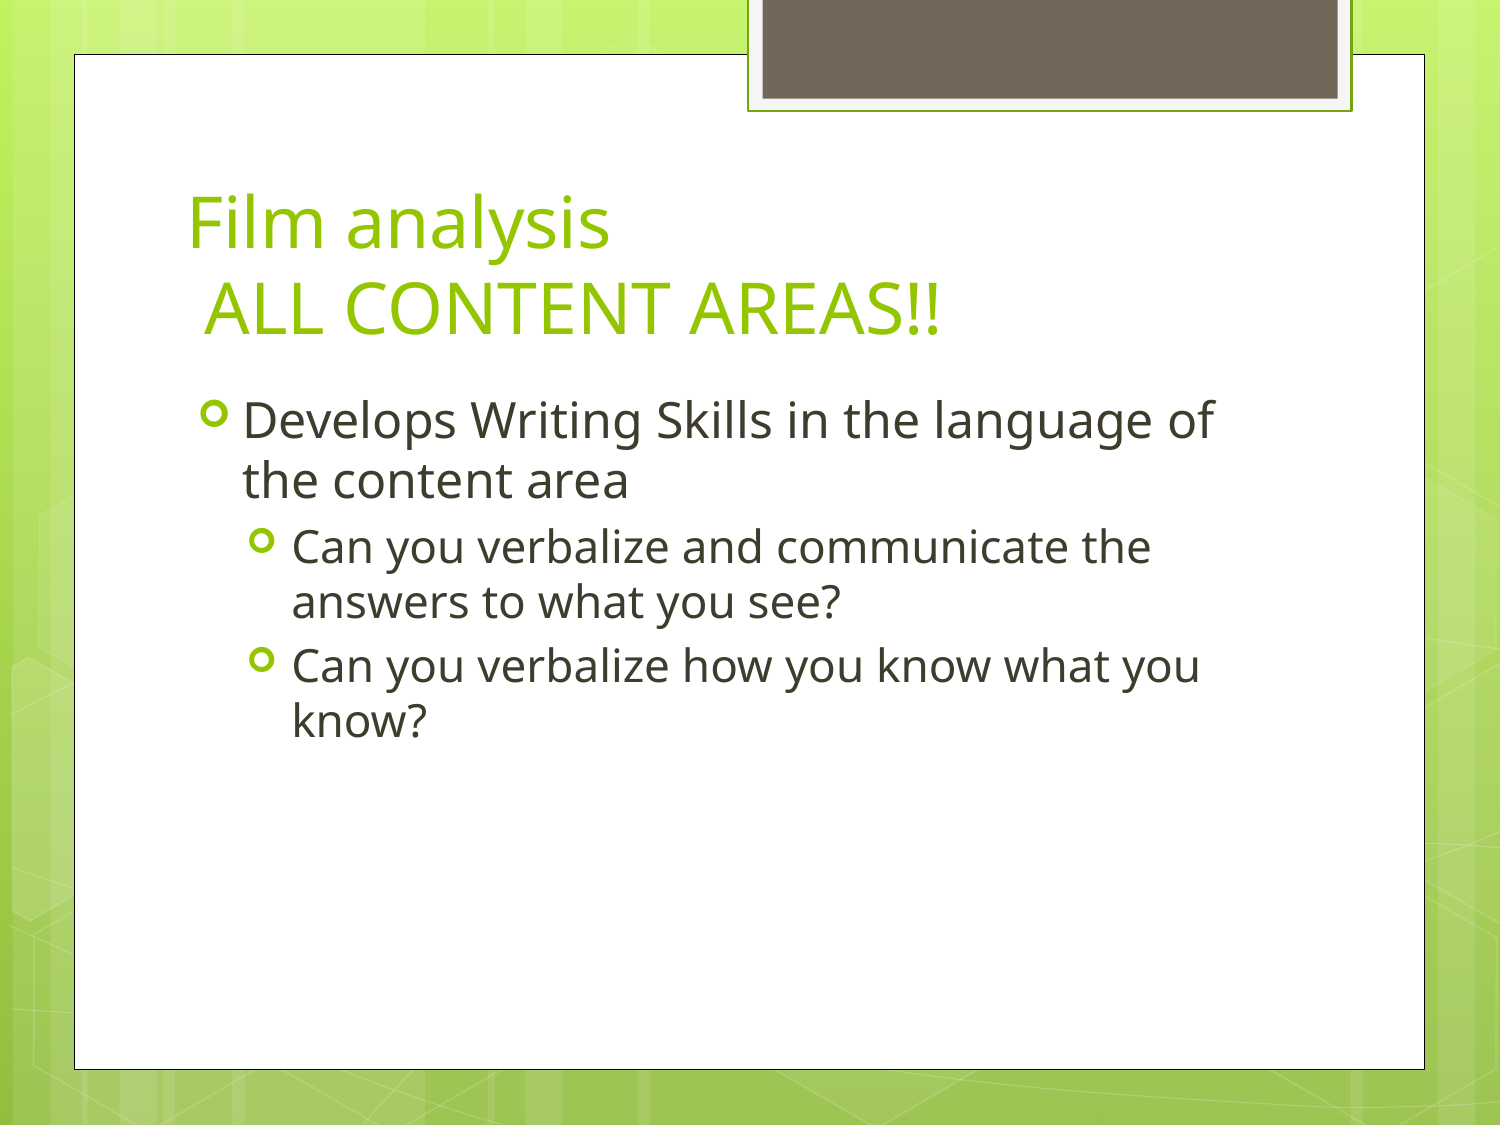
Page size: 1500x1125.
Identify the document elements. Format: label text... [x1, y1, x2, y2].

list Develops Writing Skills in the language of the content area Can you verbalize and communicate the answers to what you see? Can you verbalize how you know what you know? [171, 381, 1283, 957]
title Film analysis ALL CONTENT AREAS!! [171, 168, 1324, 357]
